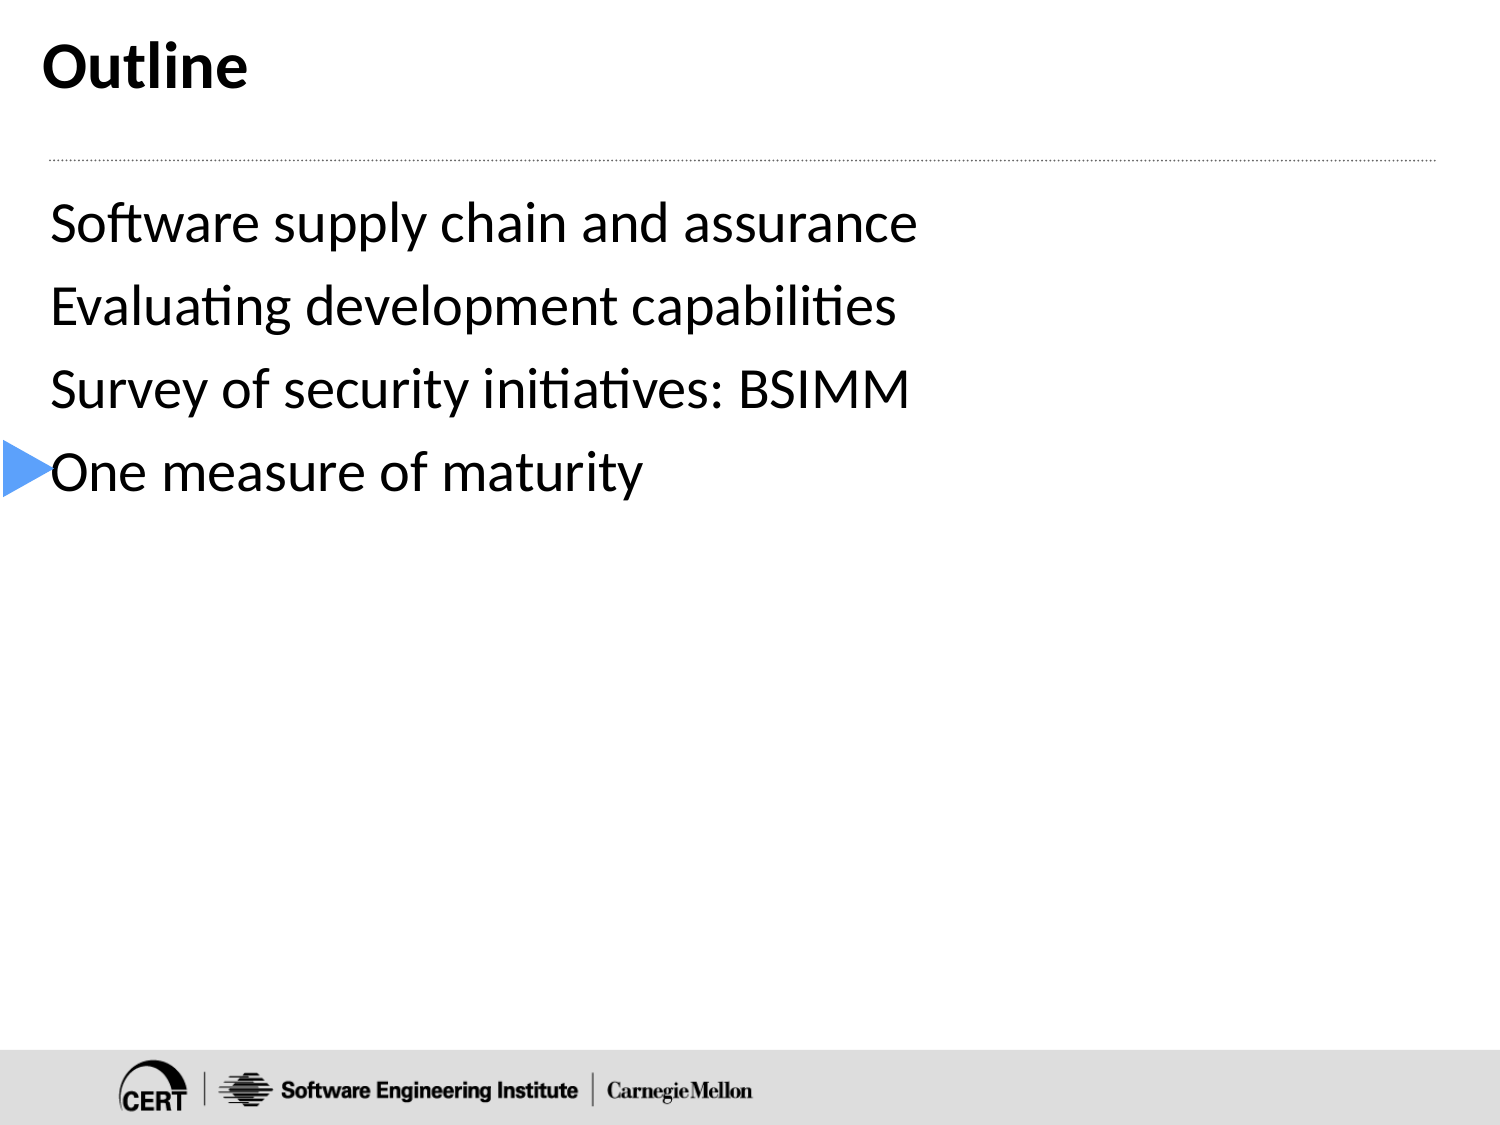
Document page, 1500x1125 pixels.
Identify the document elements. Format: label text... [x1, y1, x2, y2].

title Outline [42, 37, 1434, 155]
text_box [3, 439, 55, 498]
list Software supply chain and assurance Evaluating development capabilities Survey of security initiatives: BSIMM One measure of maturity [49, 187, 1438, 1001]
picture [102, 1056, 765, 1117]
